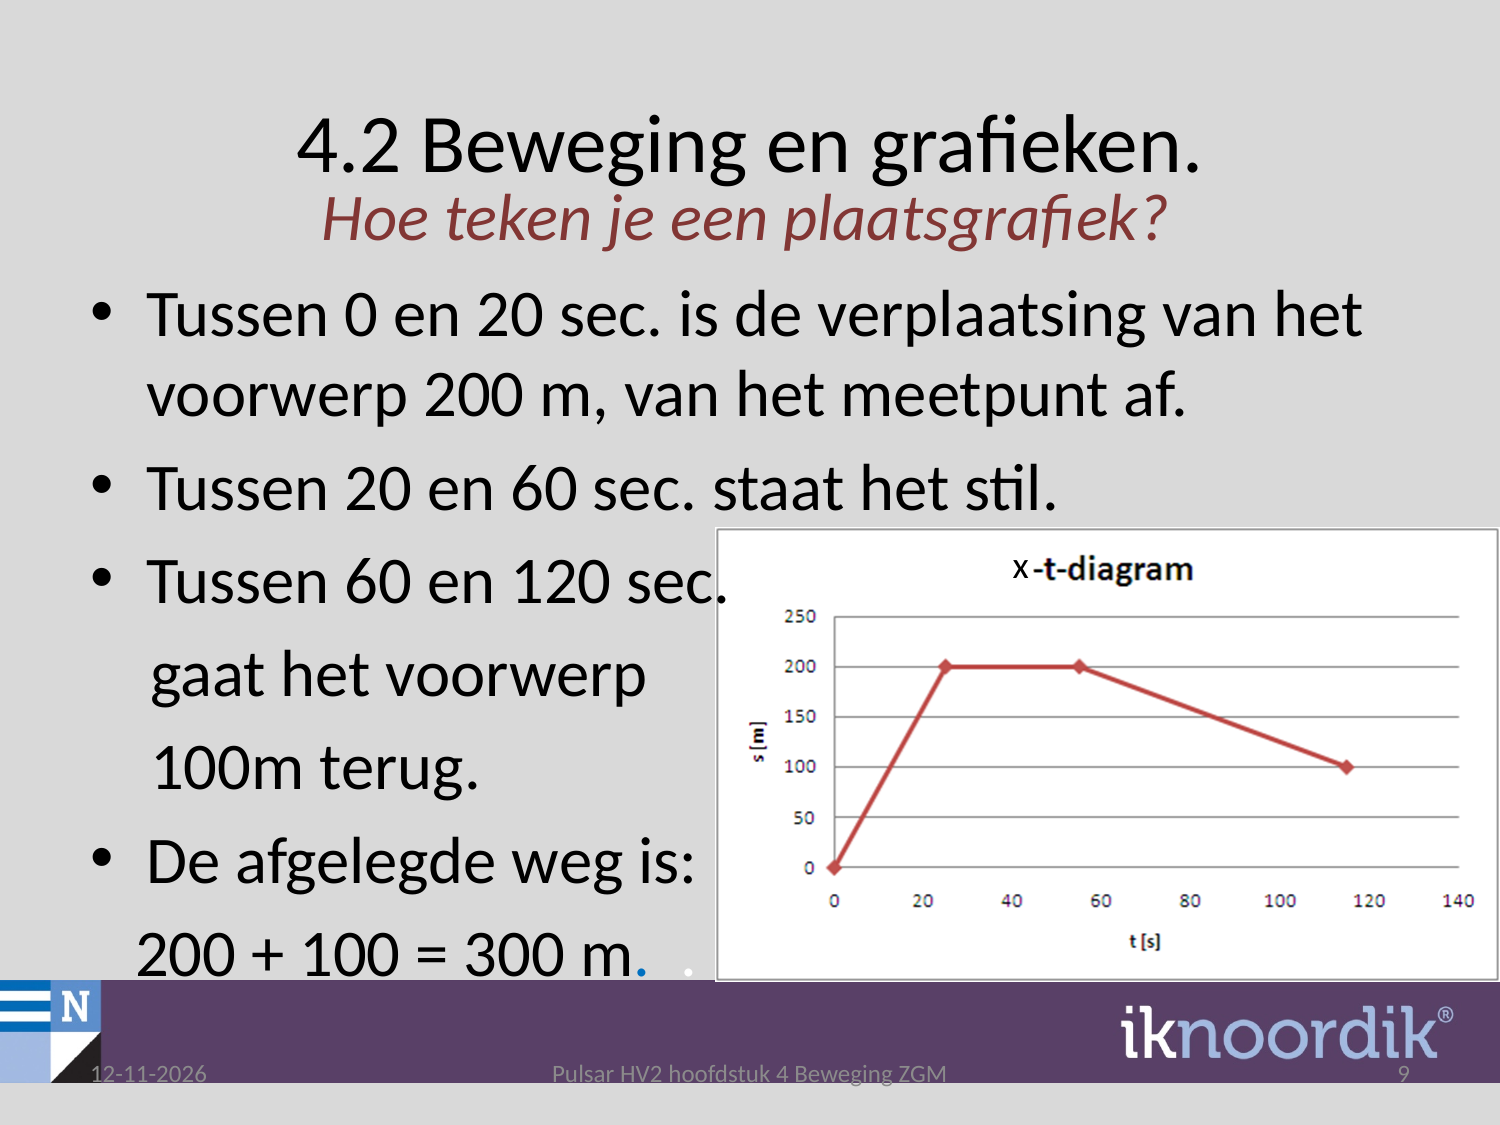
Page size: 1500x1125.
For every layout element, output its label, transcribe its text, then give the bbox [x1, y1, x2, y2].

list Tussen 0 en 20 sec. is de verplaatsing van het voorwerp 200 m, van het meetpunt af. Tussen 20 en 60 sec. staat het stil. Tussen 60 en 120 sec. gaat het voorwerp 100m terug. De afgelegde weg is: 200 + 100 = 300 m. . [74, 262, 1426, 1006]
title 4.2 Beweging en grafieken. [74, 44, 1426, 233]
text_box Hoe teken je een plaatsgrafiek? [306, 166, 1193, 262]
picture [0, 526, 1500, 1083]
footer Pulsar HV2 hoofdstuk 4 Beweging ZGM [512, 1042, 988, 1103]
slide_number 9 [1074, 1042, 1425, 1103]
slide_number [75, 1042, 425, 1103]
